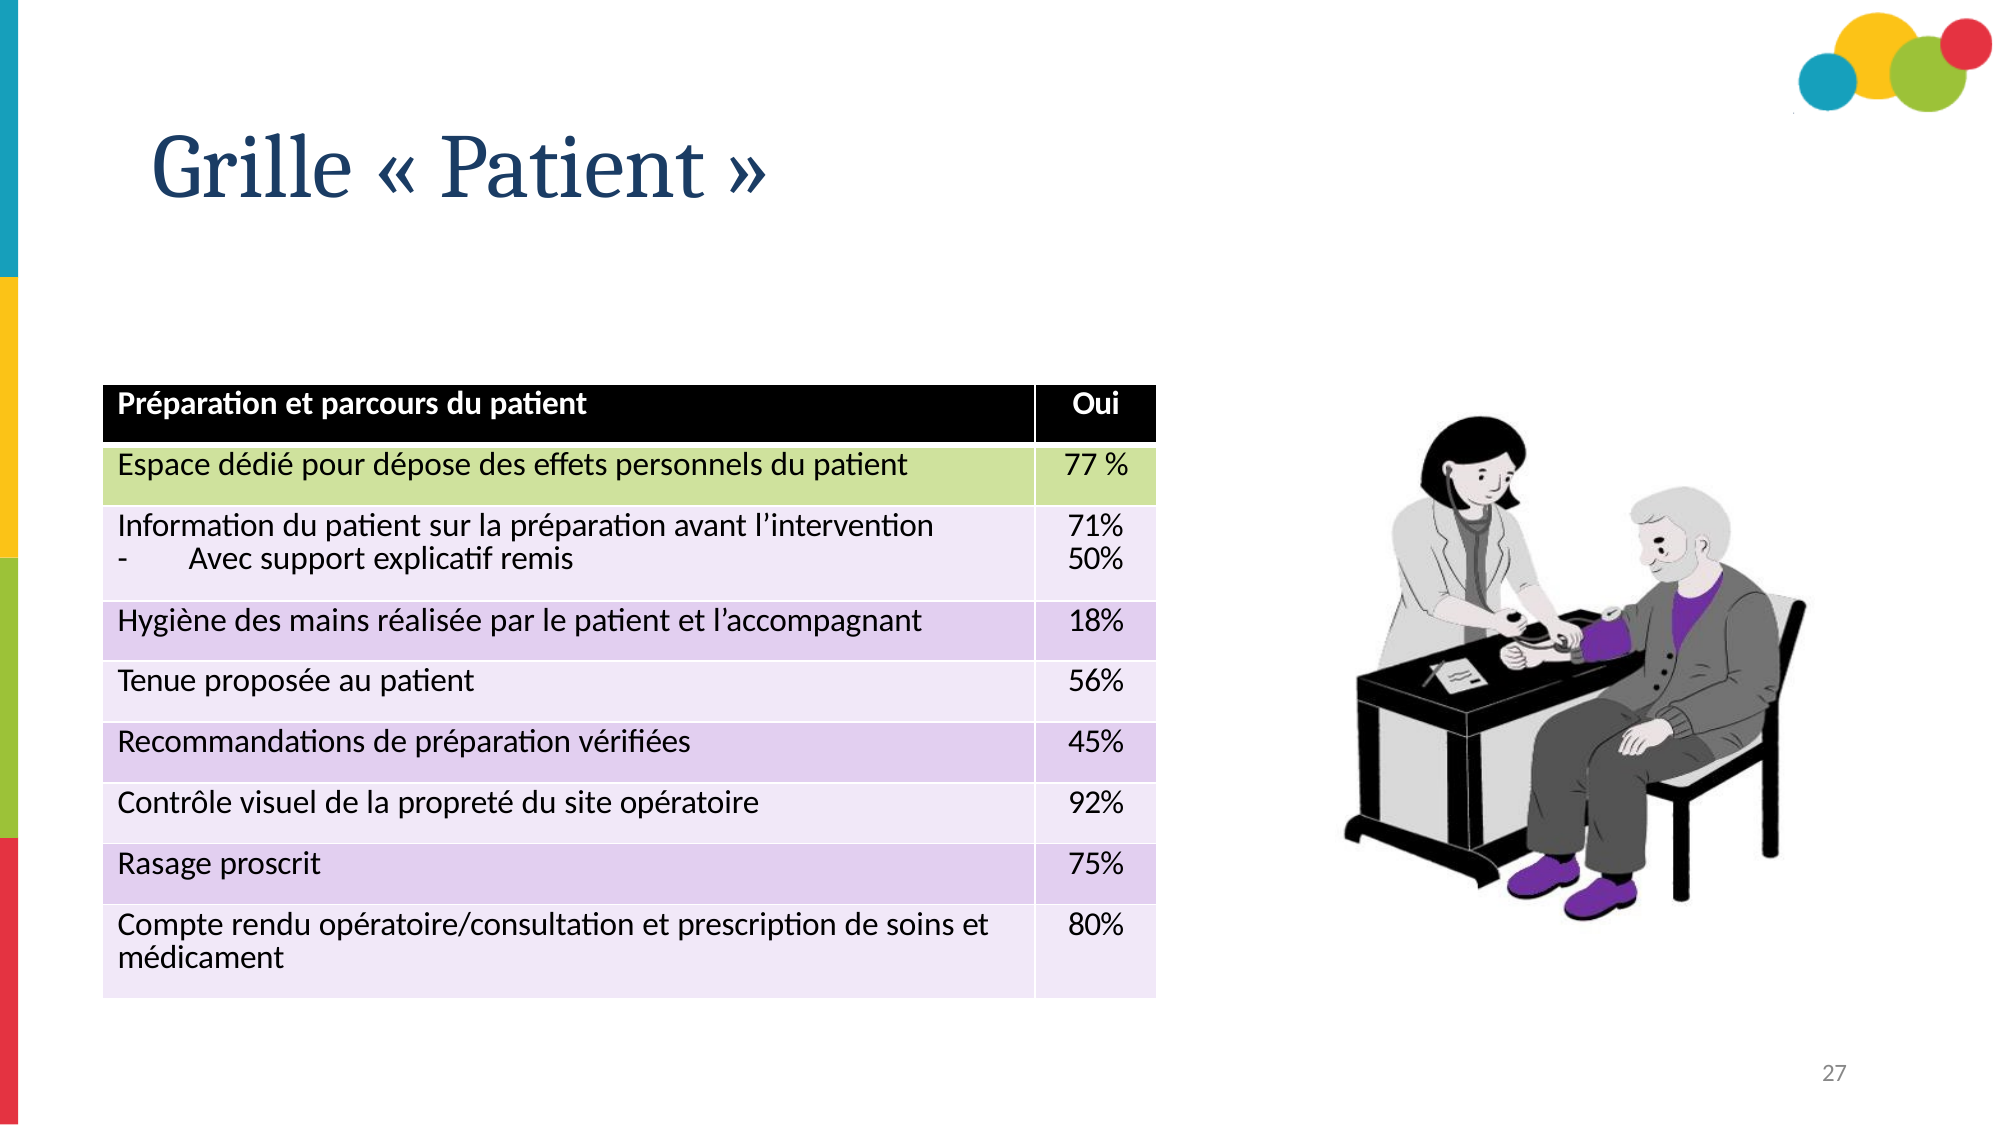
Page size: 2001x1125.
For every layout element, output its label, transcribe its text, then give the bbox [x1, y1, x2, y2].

table_cell Contrôle visuel de la propreté du site opératoire [103, 784, 1034, 843]
table_cell Compte rendu opératoire/consultation et prescription de soins et médicament [103, 905, 1034, 998]
table_header Préparation et parcours du patient [103, 385, 1034, 442]
table_cell Information du patient sur la préparation avant l’intervention - Avec support explicatif remis [103, 507, 1034, 600]
table_cell Tenue proposée au patient [103, 662, 1034, 721]
picture [1793, 12, 1993, 114]
slide_number 27 [1815, 1060, 1856, 1125]
title Grille « Patient » [150, 38, 1093, 294]
table_cell Recommandations de préparation vérifiées [103, 723, 1034, 782]
table_cell 80% [1036, 905, 1156, 998]
table_cell Hygiène des mains réalisée par le patient et l’accompagnant [103, 602, 1034, 660]
table_cell 75% [1036, 844, 1156, 904]
picture [1335, 412, 1816, 934]
table_cell 18% [1036, 602, 1156, 660]
table_cell Espace dédié pour dépose des effets personnels du patient [103, 448, 1034, 505]
table_cell 71% 50% [1036, 507, 1156, 600]
table_header Oui [1036, 385, 1156, 442]
table_cell 45% [1036, 723, 1156, 782]
table_cell 56% [1036, 662, 1156, 721]
table_cell Rasage proscrit [103, 844, 1034, 904]
table_cell 77 % [1036, 448, 1156, 505]
table_cell 92% [1036, 784, 1156, 843]
